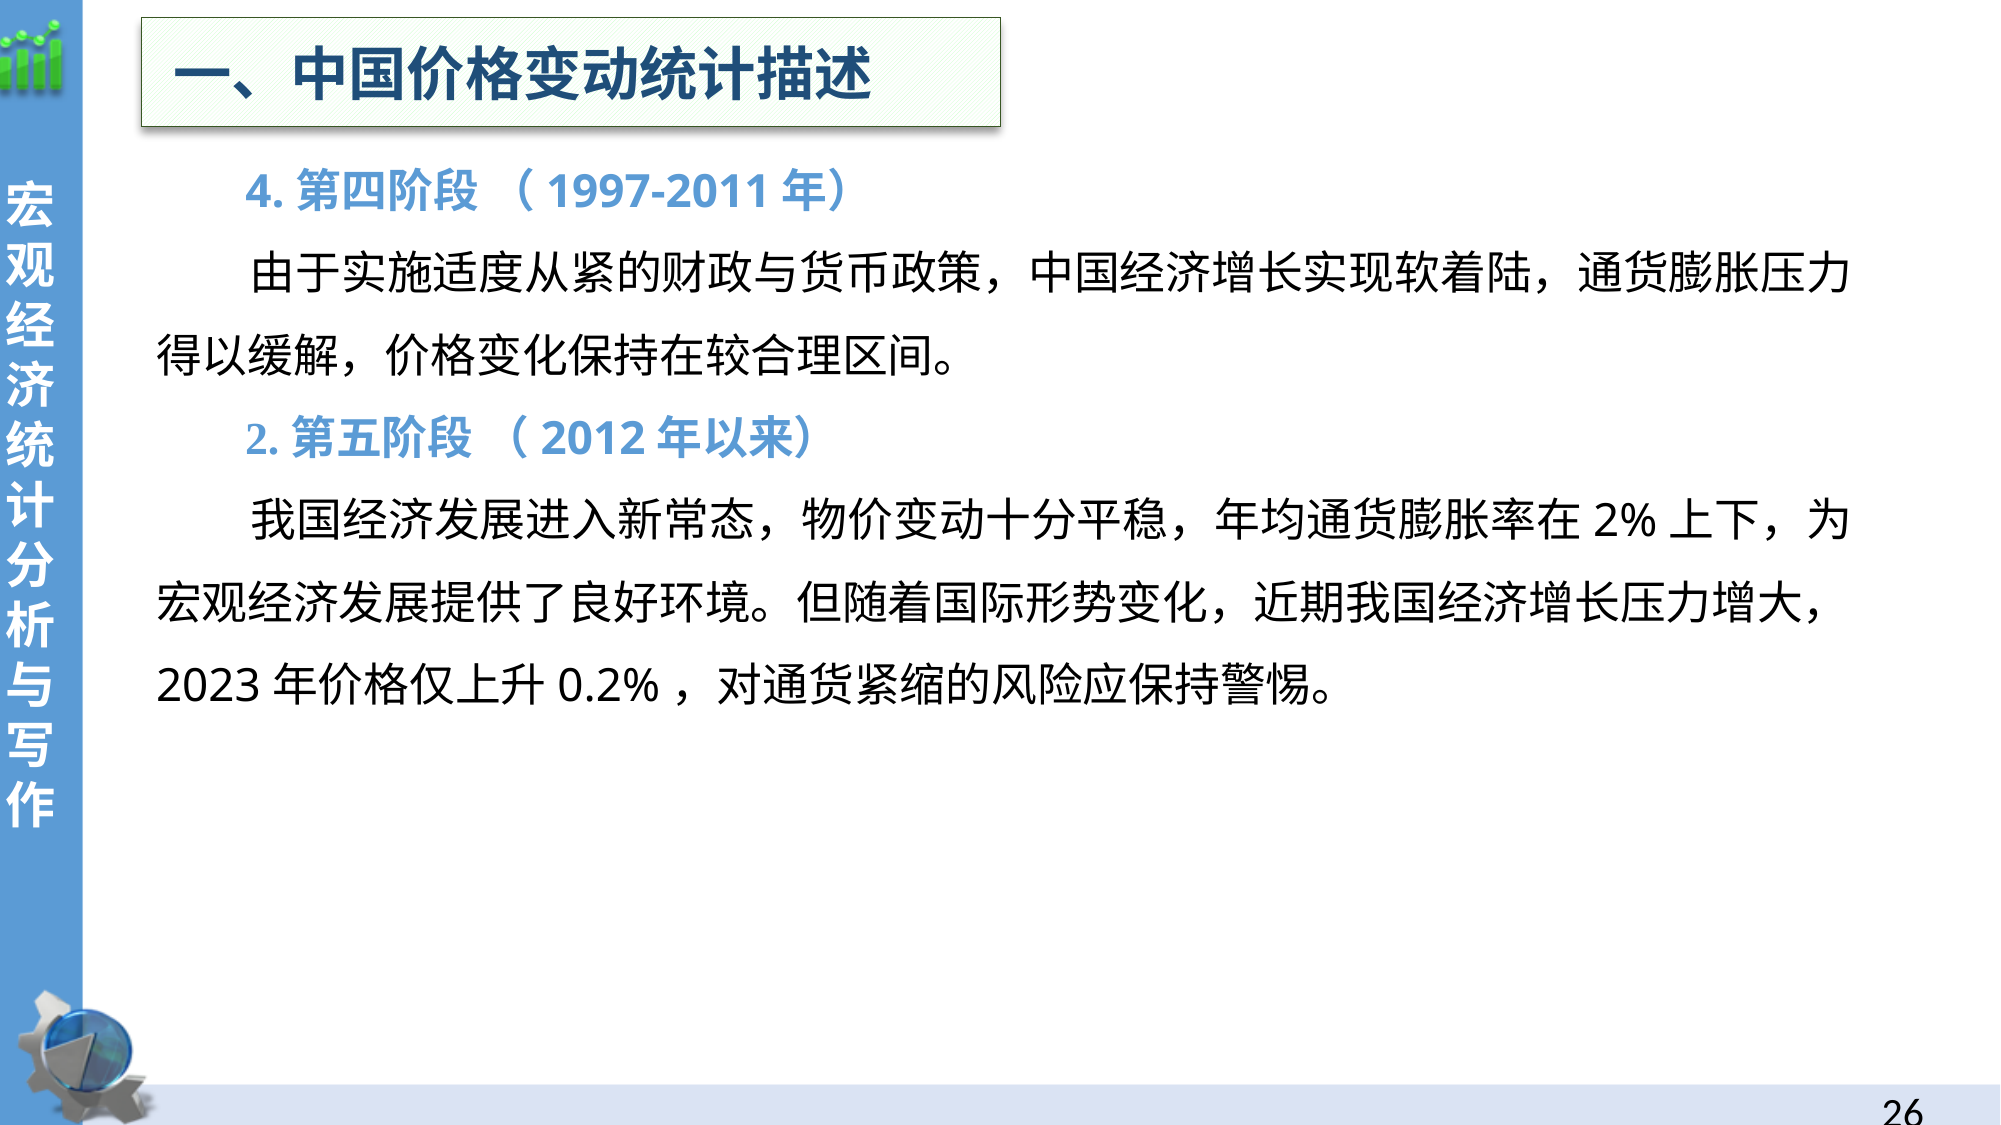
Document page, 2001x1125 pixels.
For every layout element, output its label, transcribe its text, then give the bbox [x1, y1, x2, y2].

text_box 4.第四阶段 （1997-2011年） 由于实施适度从紧的财政与货币政策，中国经济增长实现软着陆，通货膨胀压力得以缓解，价格变化保持在较合理区间。 2.第五阶段 （2012年以来） 我国经济发展进入新常态，物价变动十分平稳，年均通货膨胀率在2%上下，为宏观经济发展提供了良好环境。但随着国际形势变化，近期我国经济增长压力增大，2023年价格仅上升0.2%，对通货紧缩的风险应保持警惕。 [141, 126, 1867, 1030]
text_box 一、中国价格变动统计描述 [141, 17, 1000, 127]
text_box [1786, 1085, 1940, 1125]
picture [0, 0, 2001, 1125]
